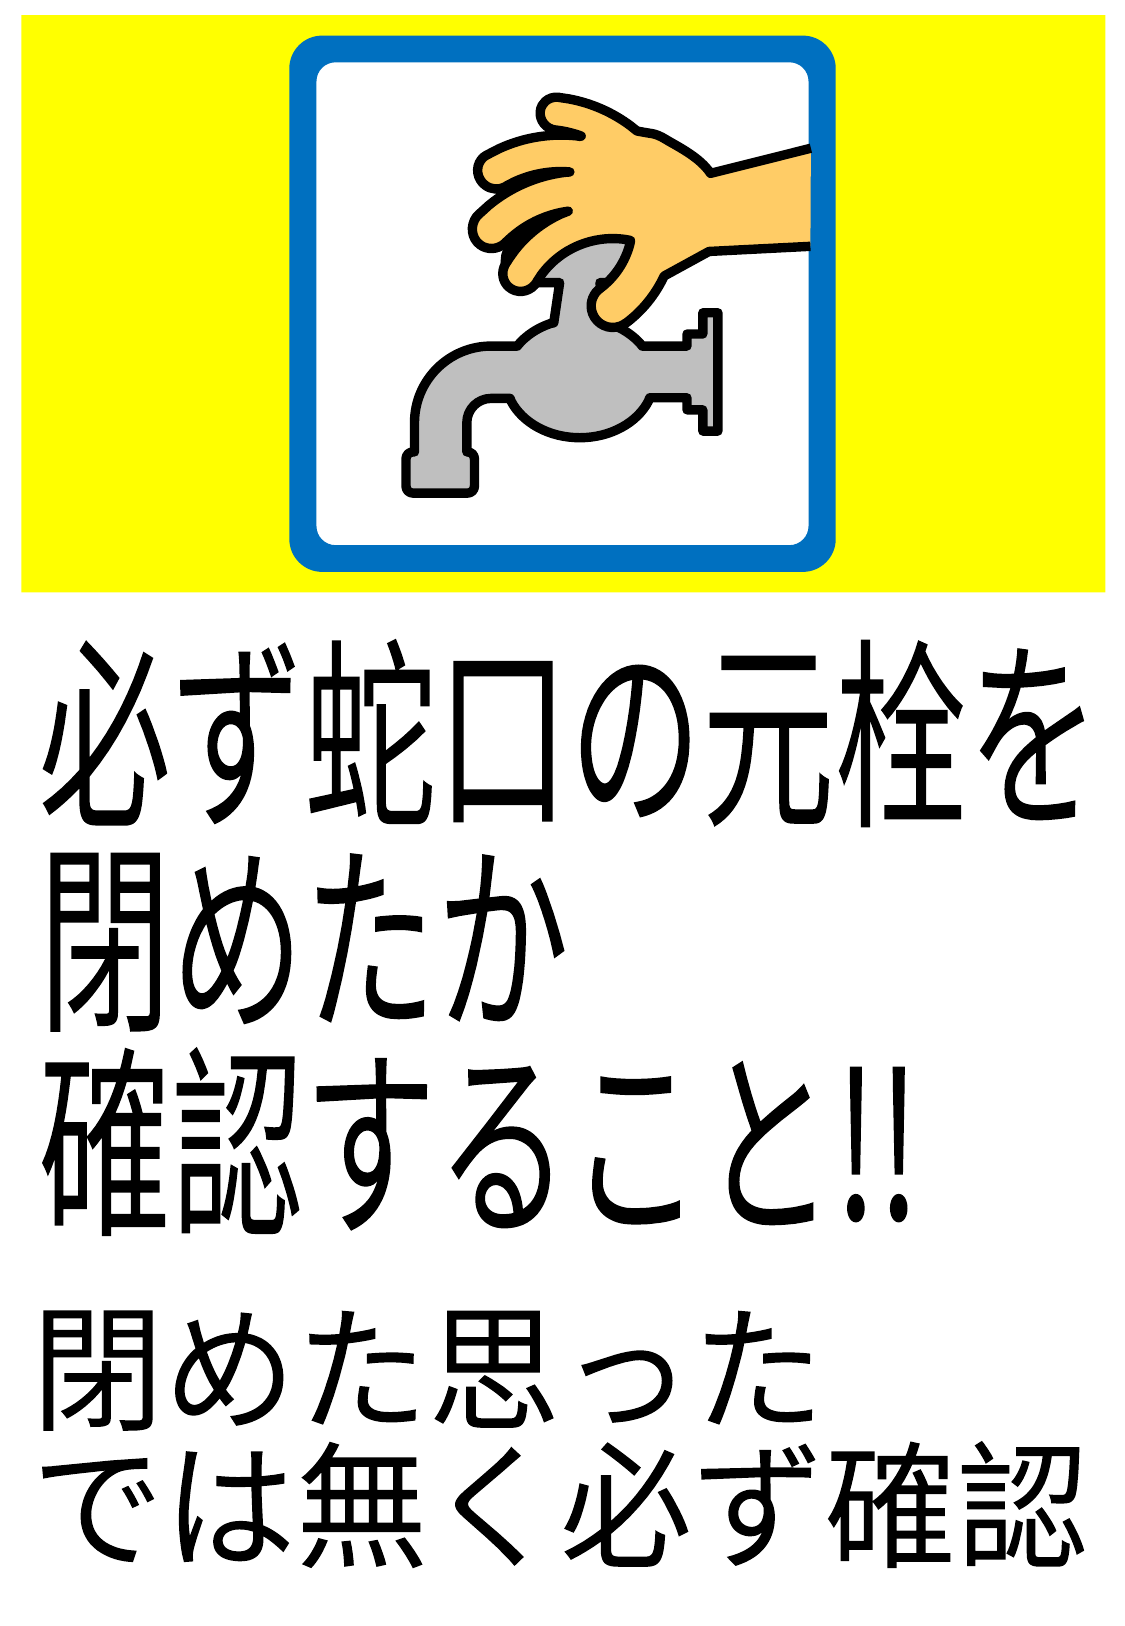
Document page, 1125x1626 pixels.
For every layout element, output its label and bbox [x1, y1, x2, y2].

text_box [41, 638, 1085, 1569]
text_box [19, 13, 1108, 594]
text_box [289, 35, 836, 573]
